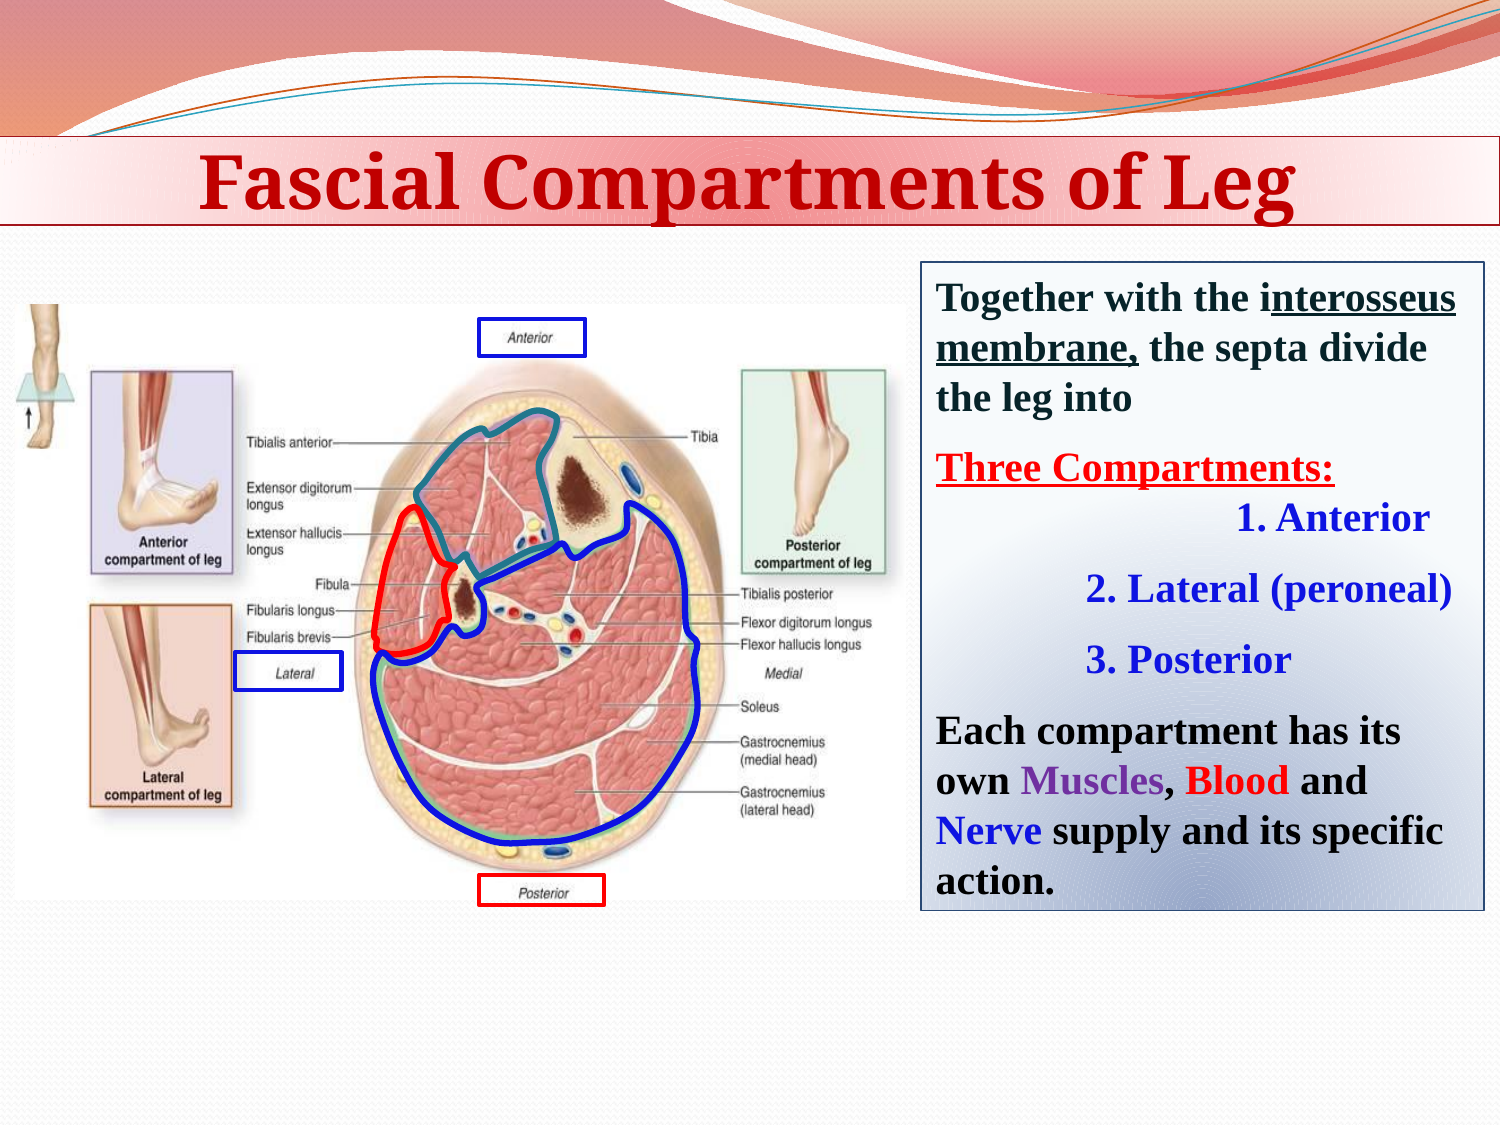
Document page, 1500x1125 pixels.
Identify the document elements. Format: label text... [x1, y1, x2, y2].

picture [14, 303, 907, 900]
text_box Together with the interosseus membrane, the septa divide the leg into Three Compartments: 1. Anterior 2. Lateral (peroneal) 3. Posterior Each compartment has its own Muscles, Blood and Nerve supply and its specific action. [920, 261, 1485, 911]
title Fascial Compartments of Leg [0, 136, 1500, 226]
